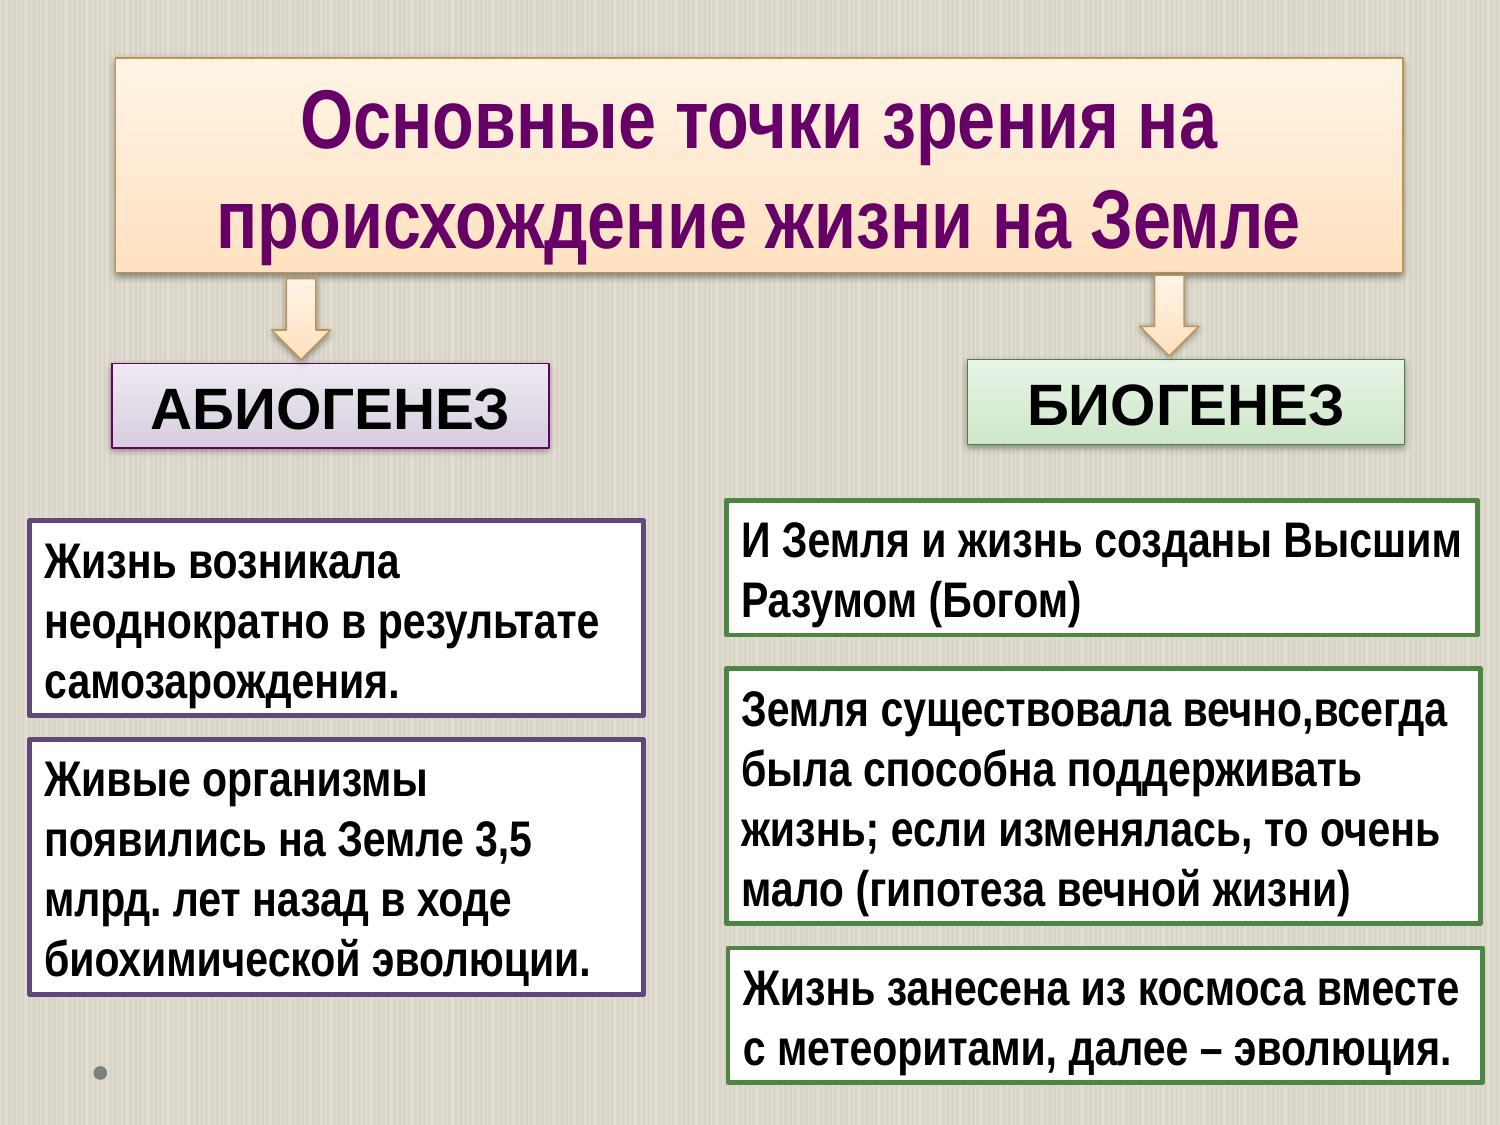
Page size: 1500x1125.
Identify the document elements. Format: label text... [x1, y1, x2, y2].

text_box АБИОГЕНЕЗ [111, 363, 550, 449]
text_box БИОГЕНЕЗ [967, 359, 1405, 445]
text_box Жизнь возникала неоднократно в результате самозарождения. [27, 518, 646, 718]
text_box И Земля и жизнь созданы Высшим Разумом (Богом) [724, 498, 1480, 637]
text_box [270, 277, 332, 361]
text_box Земля существовала вечно,всегда была способна поддерживать жизнь; если изменялась, то очень мало (гипотеза вечной жизни) [724, 666, 1483, 926]
text_box Живые организмы появились на Земле 3,5 млрд. лет назад в ходе биохимической эволюции. [27, 737, 646, 997]
text_box Жизнь занесена из космоса вместе с метеоритами, далее – эволюция. [726, 946, 1485, 1085]
text_box [1139, 274, 1200, 357]
text_box Основные точки зрения на происхождение жизни на Земле [115, 57, 1404, 273]
